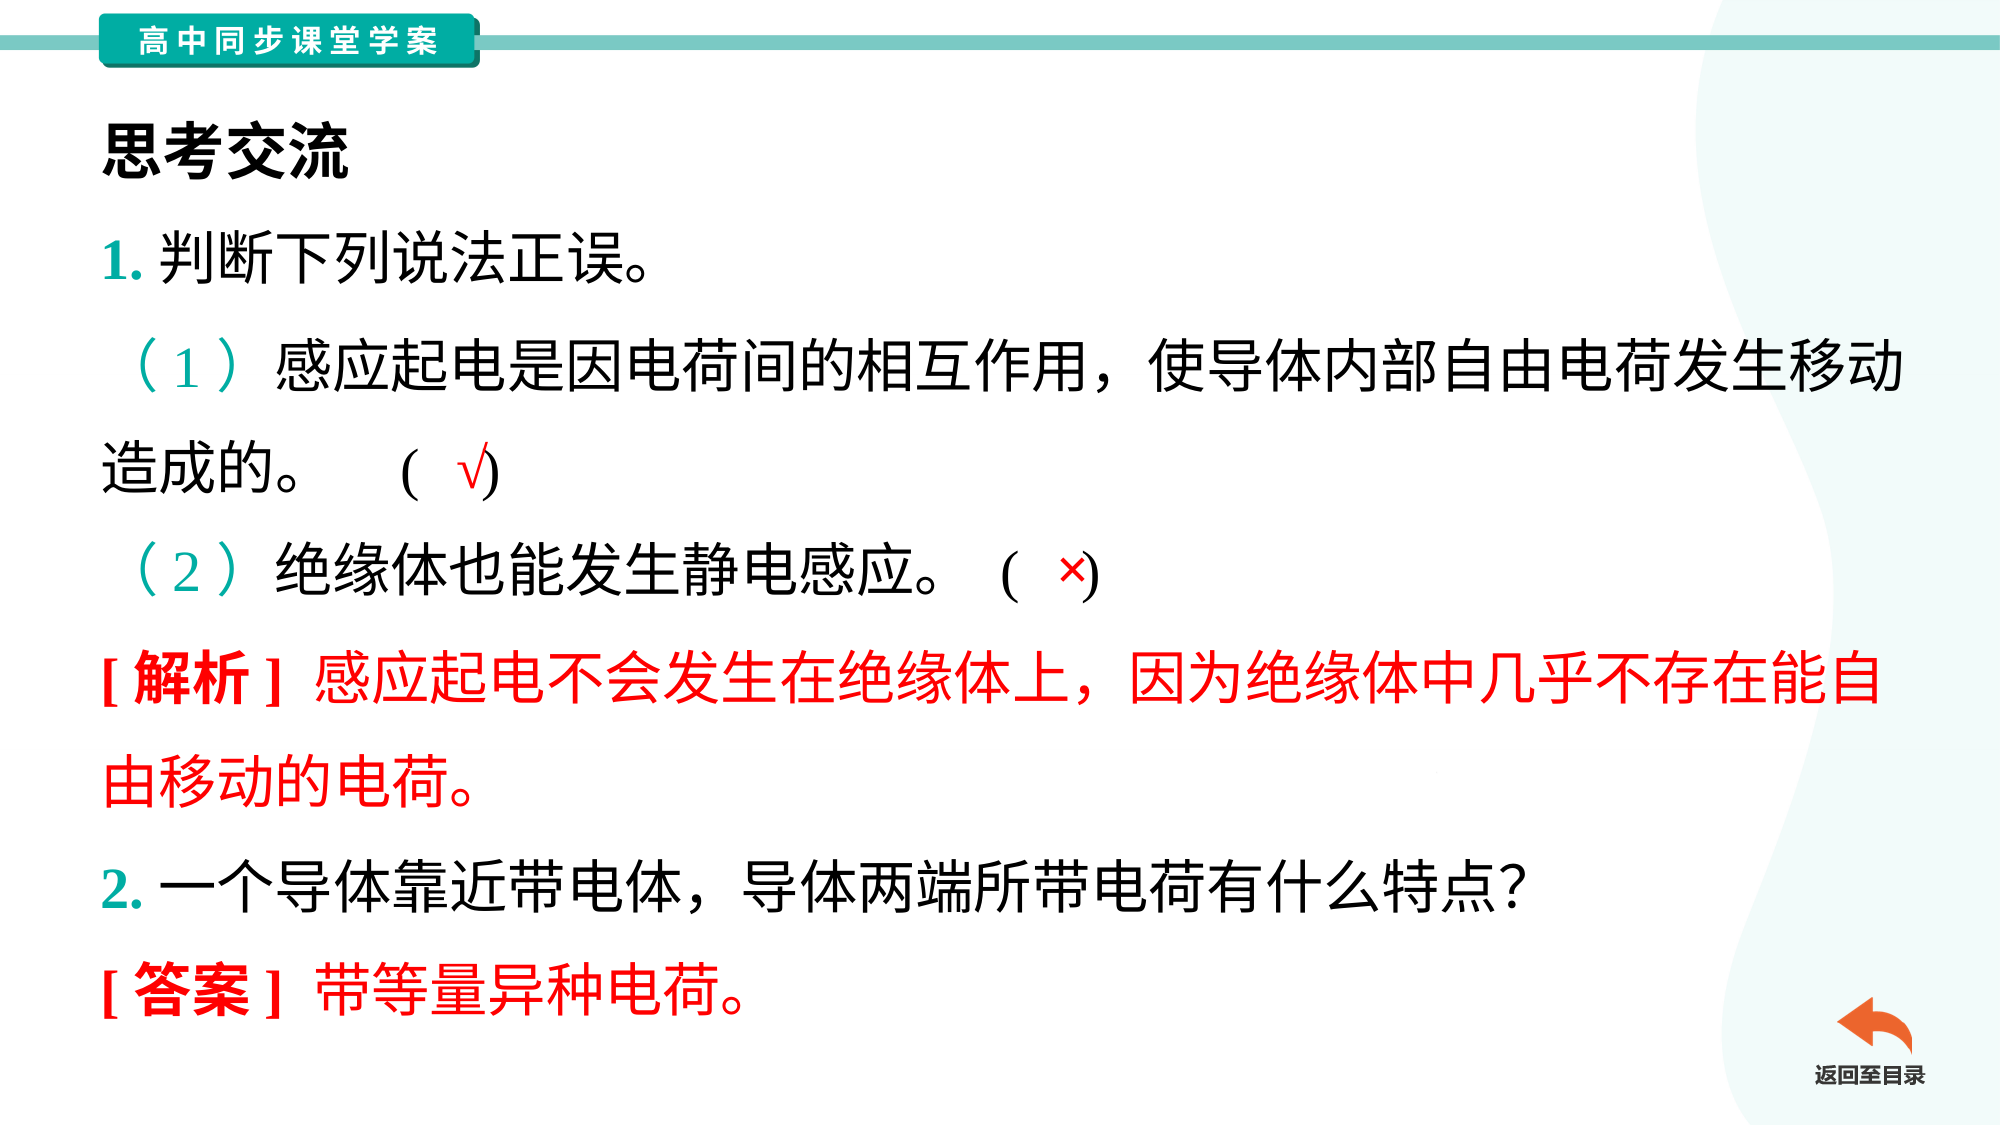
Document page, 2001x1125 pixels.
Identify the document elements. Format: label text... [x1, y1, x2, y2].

text_box × [1023, 499, 1124, 590]
text_box （2）绝缘体也能发生静电感应。 ( ) [100, 501, 1899, 593]
text_box 2.一个导体靠近带电体，导体两端所带电荷有什么特点？ [100, 815, 1899, 909]
text_box 思考交流 [100, 76, 1899, 187]
picture [0, 0, 2000, 1125]
text_box √ [435, 396, 510, 490]
text_box （1）感应起电是因电荷间的相互作用，使导体内部自由电荷发生移动 造成的。 ( ) [100, 292, 1899, 490]
text_box 1.判断下列说法正误。 [100, 187, 1899, 281]
text_box [答案] 带等量异种电荷。 [100, 921, 1899, 1013]
text_box [解析] 感应起电不会发生在绝缘体上，因为绝缘体中几乎不存在能自 由移动的电荷。 [100, 604, 1899, 804]
